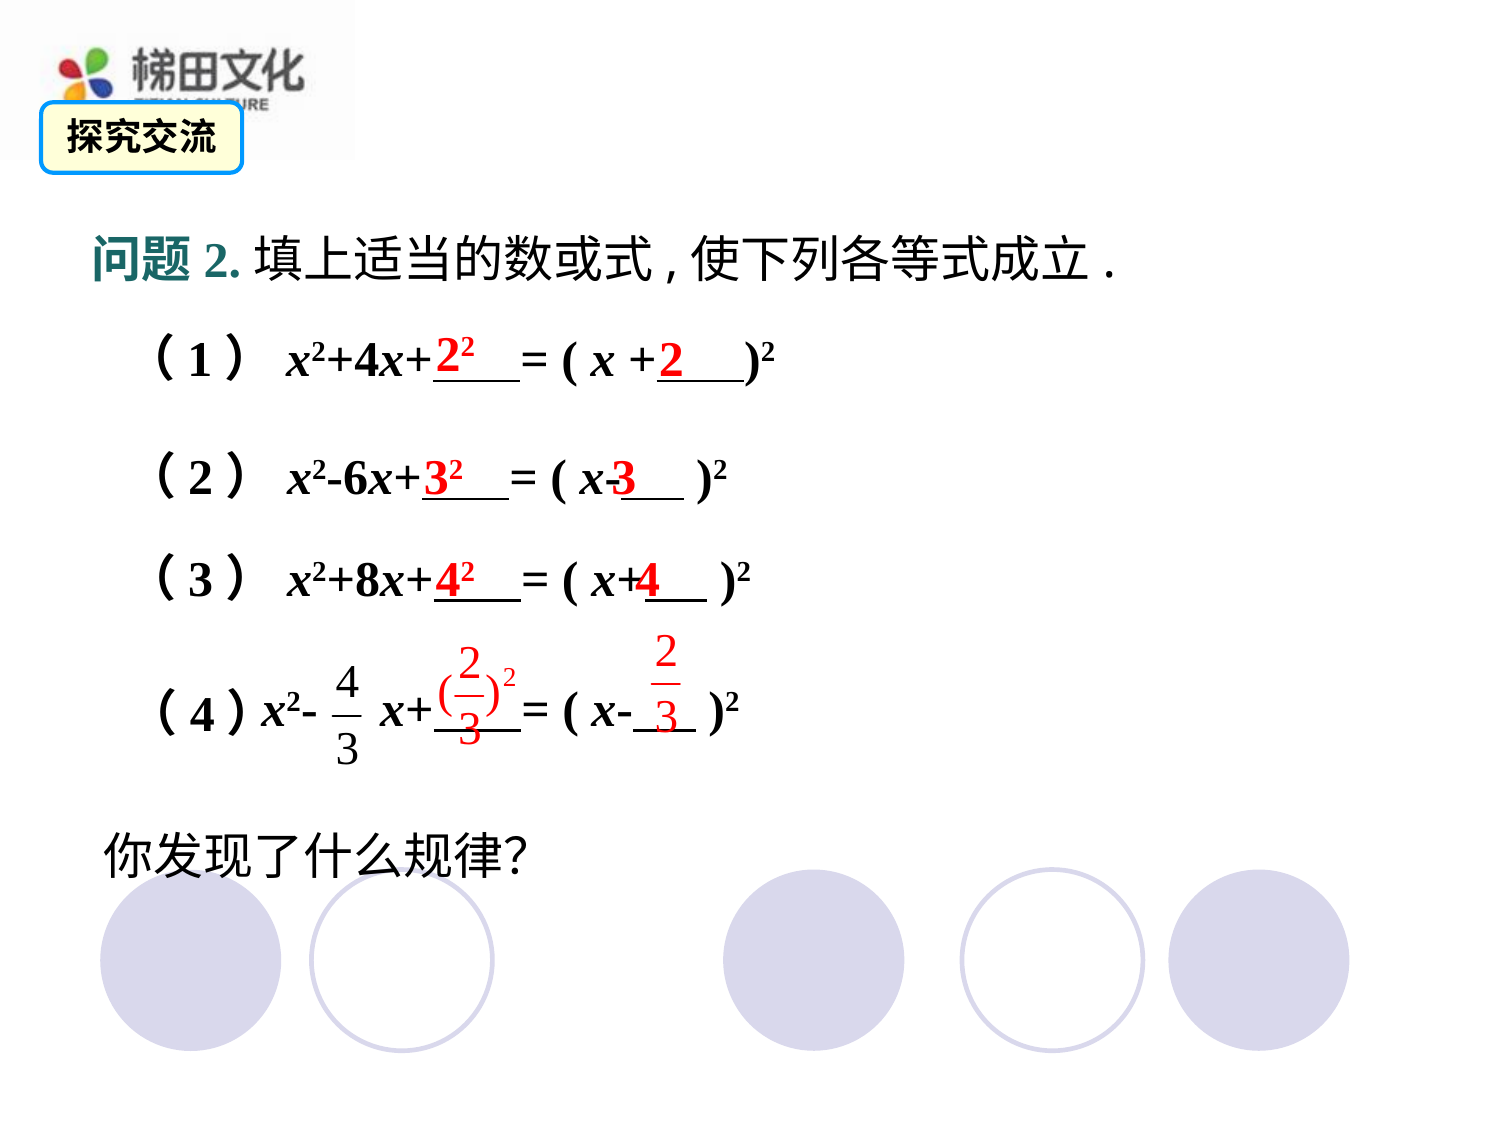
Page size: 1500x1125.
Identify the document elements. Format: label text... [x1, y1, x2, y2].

text_box （2）x2-6x+ = ( x- )2 [479, 437, 596, 513]
text_box 42 [420, 538, 491, 614]
text_box 2 [644, 319, 699, 394]
text_box 你发现了什么规律？ [88, 817, 762, 892]
text_box 32 [408, 437, 479, 513]
text_box 3 [596, 437, 652, 513]
text_box 探究交流 [41, 102, 243, 173]
text_box x2- x+ = ( x- )2 [384, 668, 430, 744]
text_box （2）x2-6x+ = ( x- )2 [111, 437, 408, 513]
text_box （3）x2+8x+ = ( x+ )2 [491, 538, 620, 614]
text_box （1）x2+4x+ = ( x + )2 [699, 319, 791, 394]
text_box （3）x2+8x+ = ( x+ )2 [676, 538, 766, 614]
text_box （1）x2+4x+ = ( x + )2 [110, 319, 644, 394]
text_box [643, 621, 703, 744]
text_box （2）x2-6x+ = ( x- )2 [652, 437, 743, 513]
text_box x2- x+ = ( x- )2 [542, 668, 643, 744]
text_box （4） [113, 673, 292, 749]
text_box x2- x+ = ( x- )2 [703, 668, 755, 744]
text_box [324, 652, 384, 775]
text_box 4 [620, 538, 676, 614]
text_box 22 [420, 314, 491, 389]
text_box （3）x2+8x+ = ( x+ )2 [111, 538, 420, 614]
text_box x2- x+ = ( x- )2 [246, 668, 324, 744]
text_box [430, 633, 542, 756]
text_box 问题2.填上适当的数或式,使下列各等式成立. [76, 219, 1377, 295]
picture [0, 0, 355, 160]
